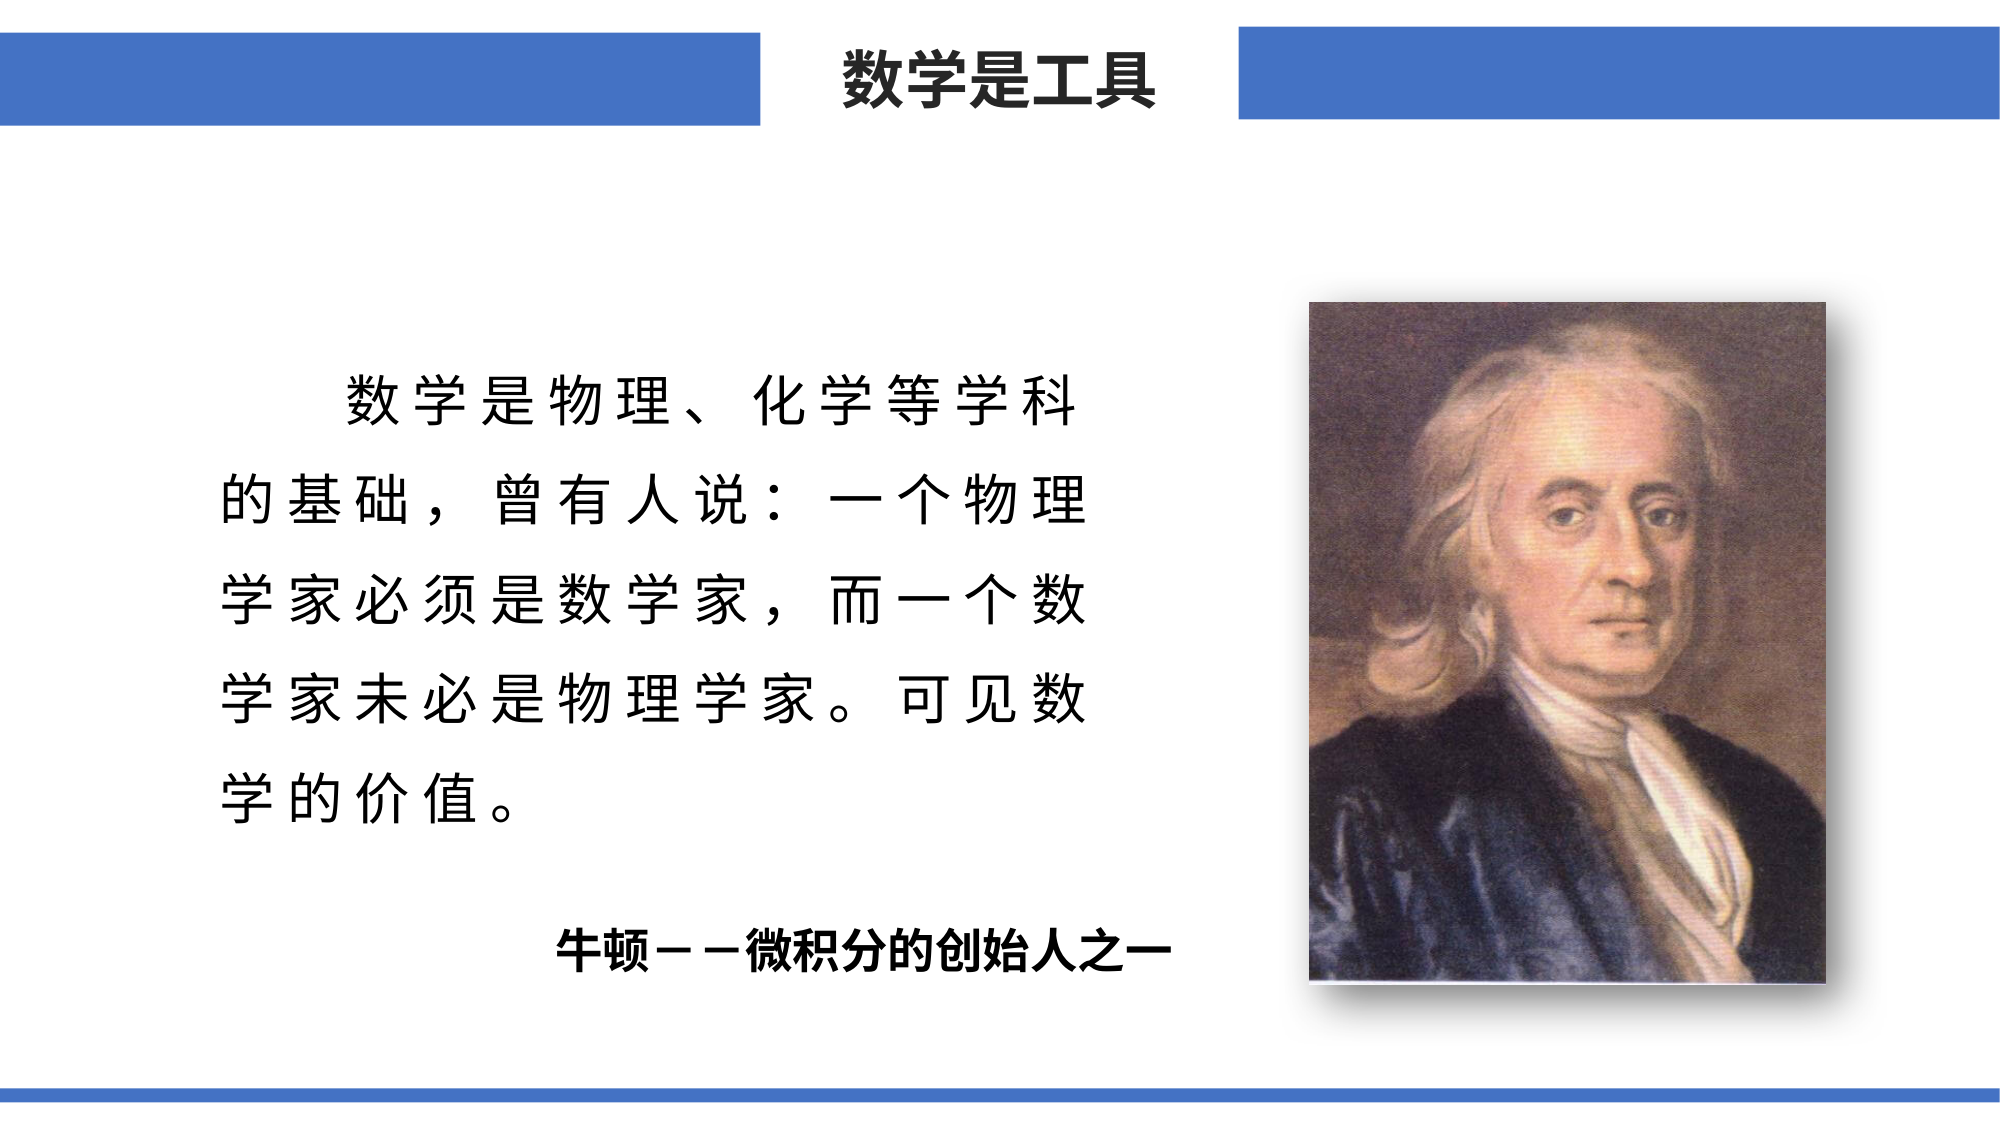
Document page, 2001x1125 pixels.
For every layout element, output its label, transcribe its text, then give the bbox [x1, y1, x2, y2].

text_box [0, 32, 761, 127]
text_box [1238, 26, 2000, 121]
text_box [0, 1087, 2000, 1103]
text_box 牛顿－－微积分的创始人之一 [540, 913, 1261, 985]
picture [1309, 302, 1826, 986]
text_box 数学是工具 [827, 32, 1173, 124]
text_box 数 学 是 物 理 、 化 学 等 学 科 的 基 础 ， 曾 有 人 说 ： 一 个 物 理 学 家 必 须 是 数 学 家 ， 而 一 个 数 学 家 未 必 是 物 理 学 家 。 可 见 数 学 的 价 值 。 [204, 325, 1157, 838]
